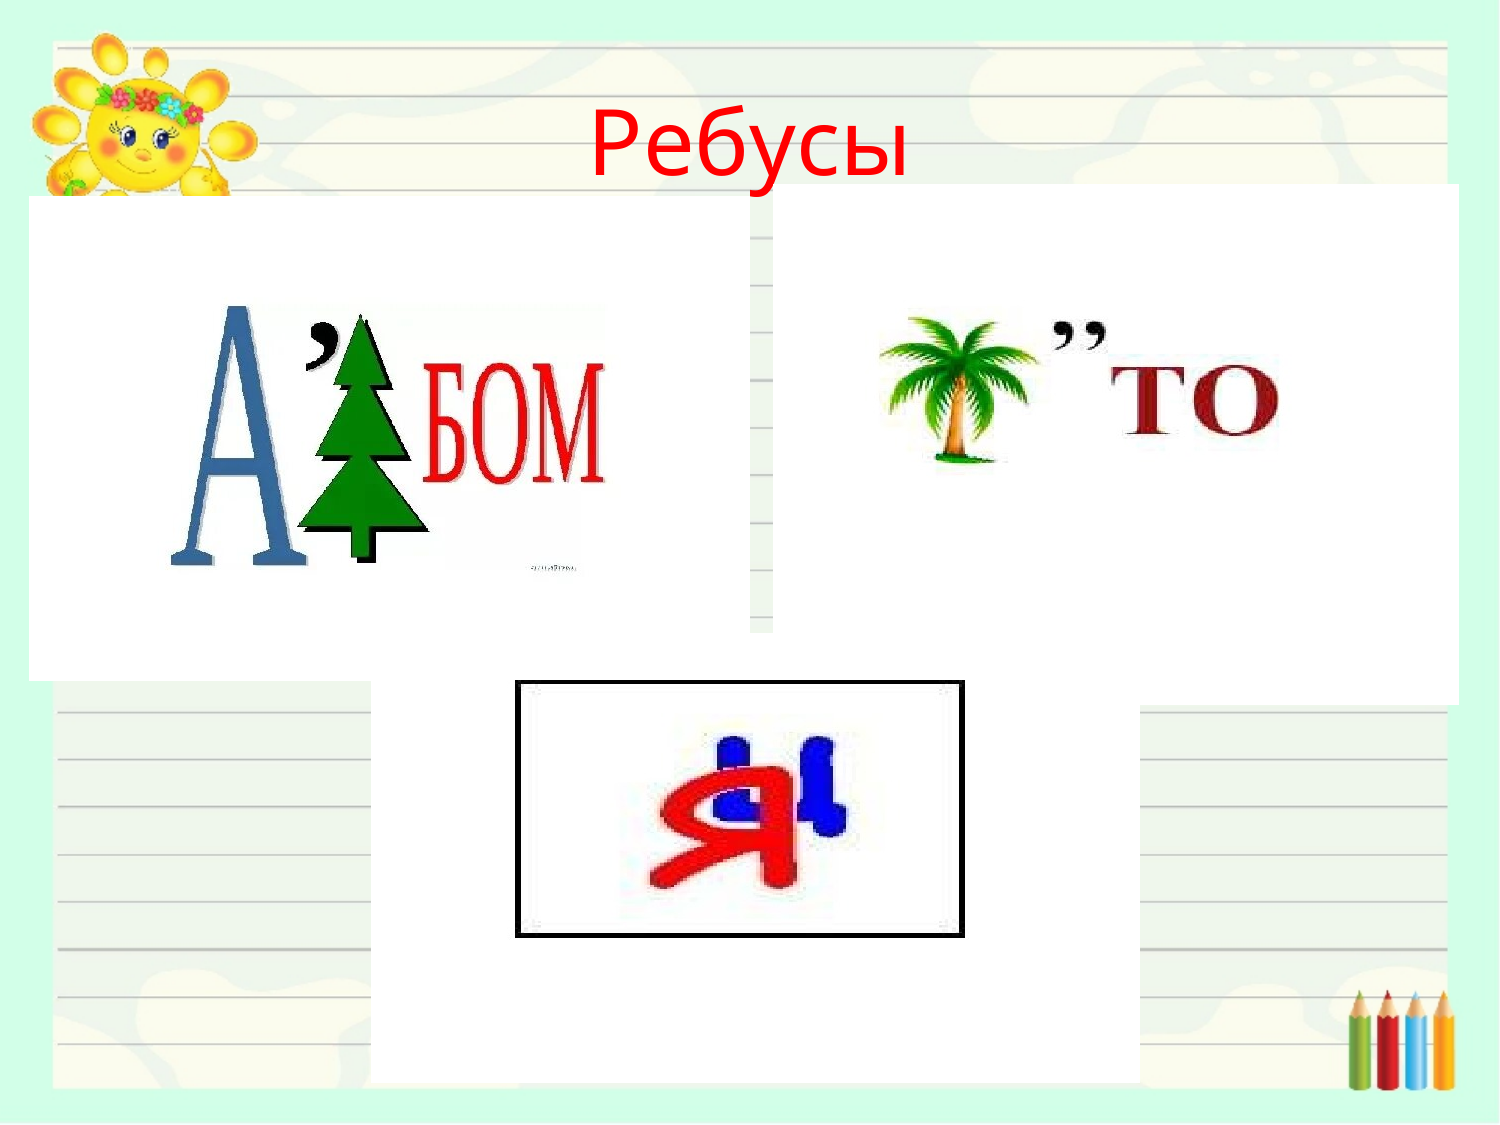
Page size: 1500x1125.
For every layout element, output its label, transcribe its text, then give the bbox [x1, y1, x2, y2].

picture [0, 0, 1500, 1125]
title Ребусы [75, 45, 1425, 233]
